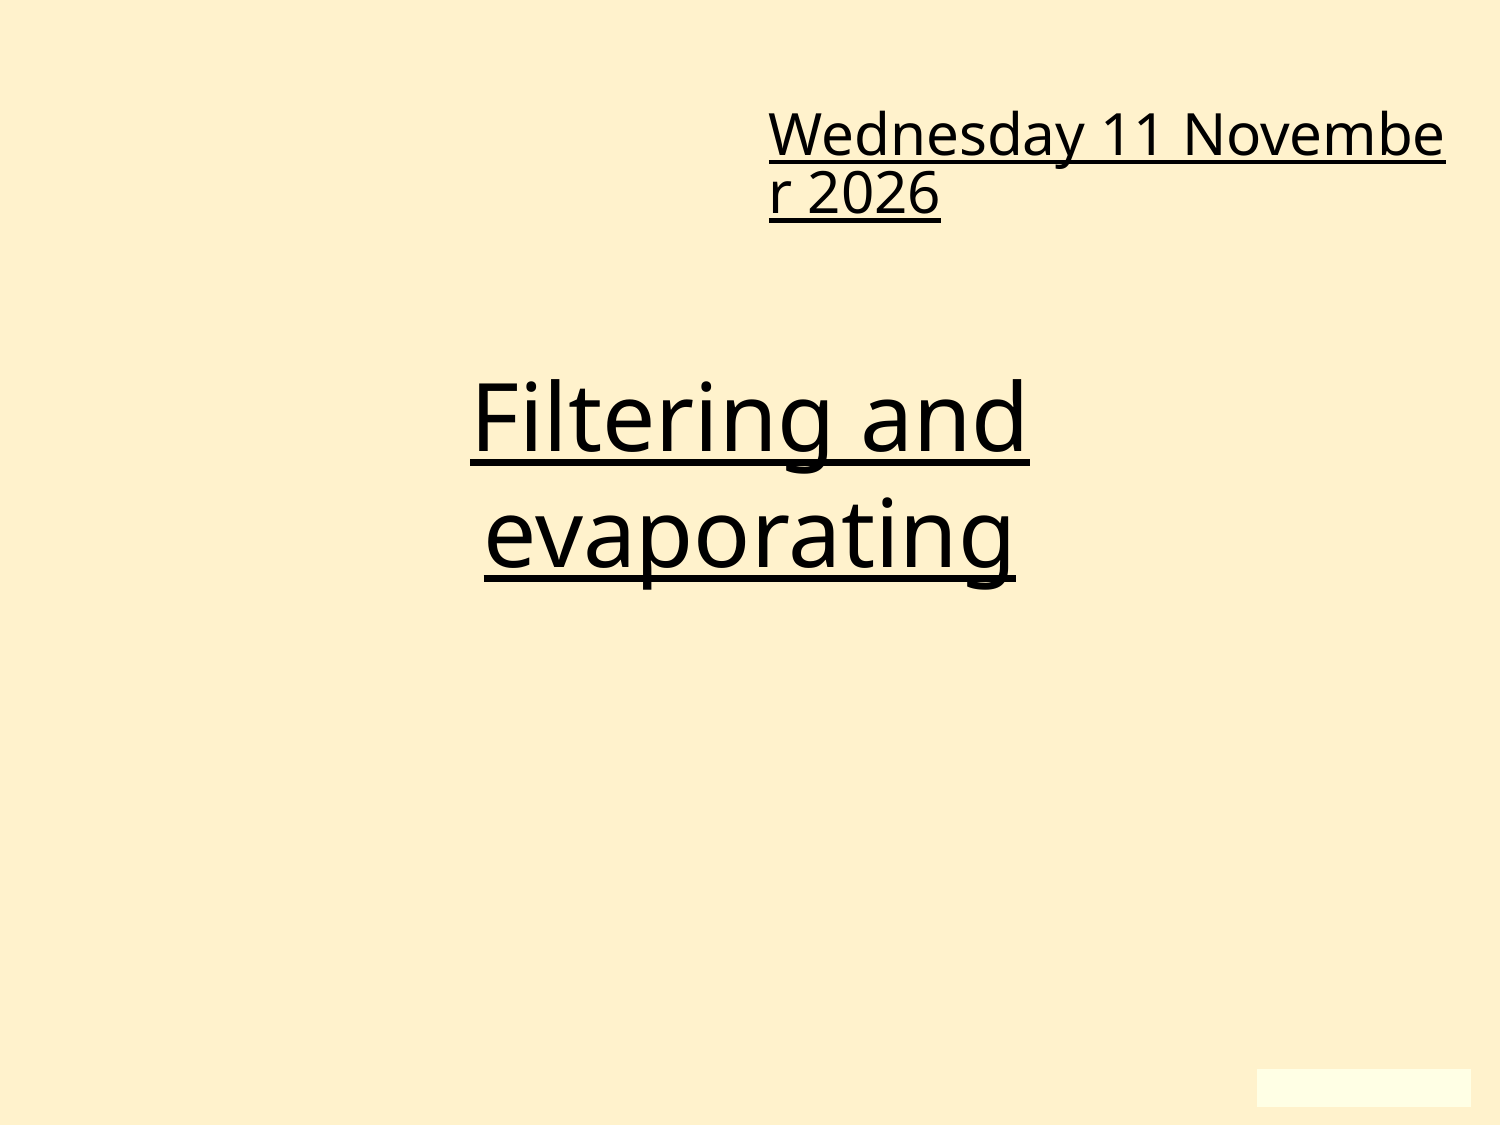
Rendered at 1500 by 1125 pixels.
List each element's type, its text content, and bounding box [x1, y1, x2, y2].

text_box [1257, 1069, 1471, 1107]
text_box Friday, 25 September 2020 [754, 89, 1471, 184]
title Filtering and evaporating [187, 349, 1313, 599]
